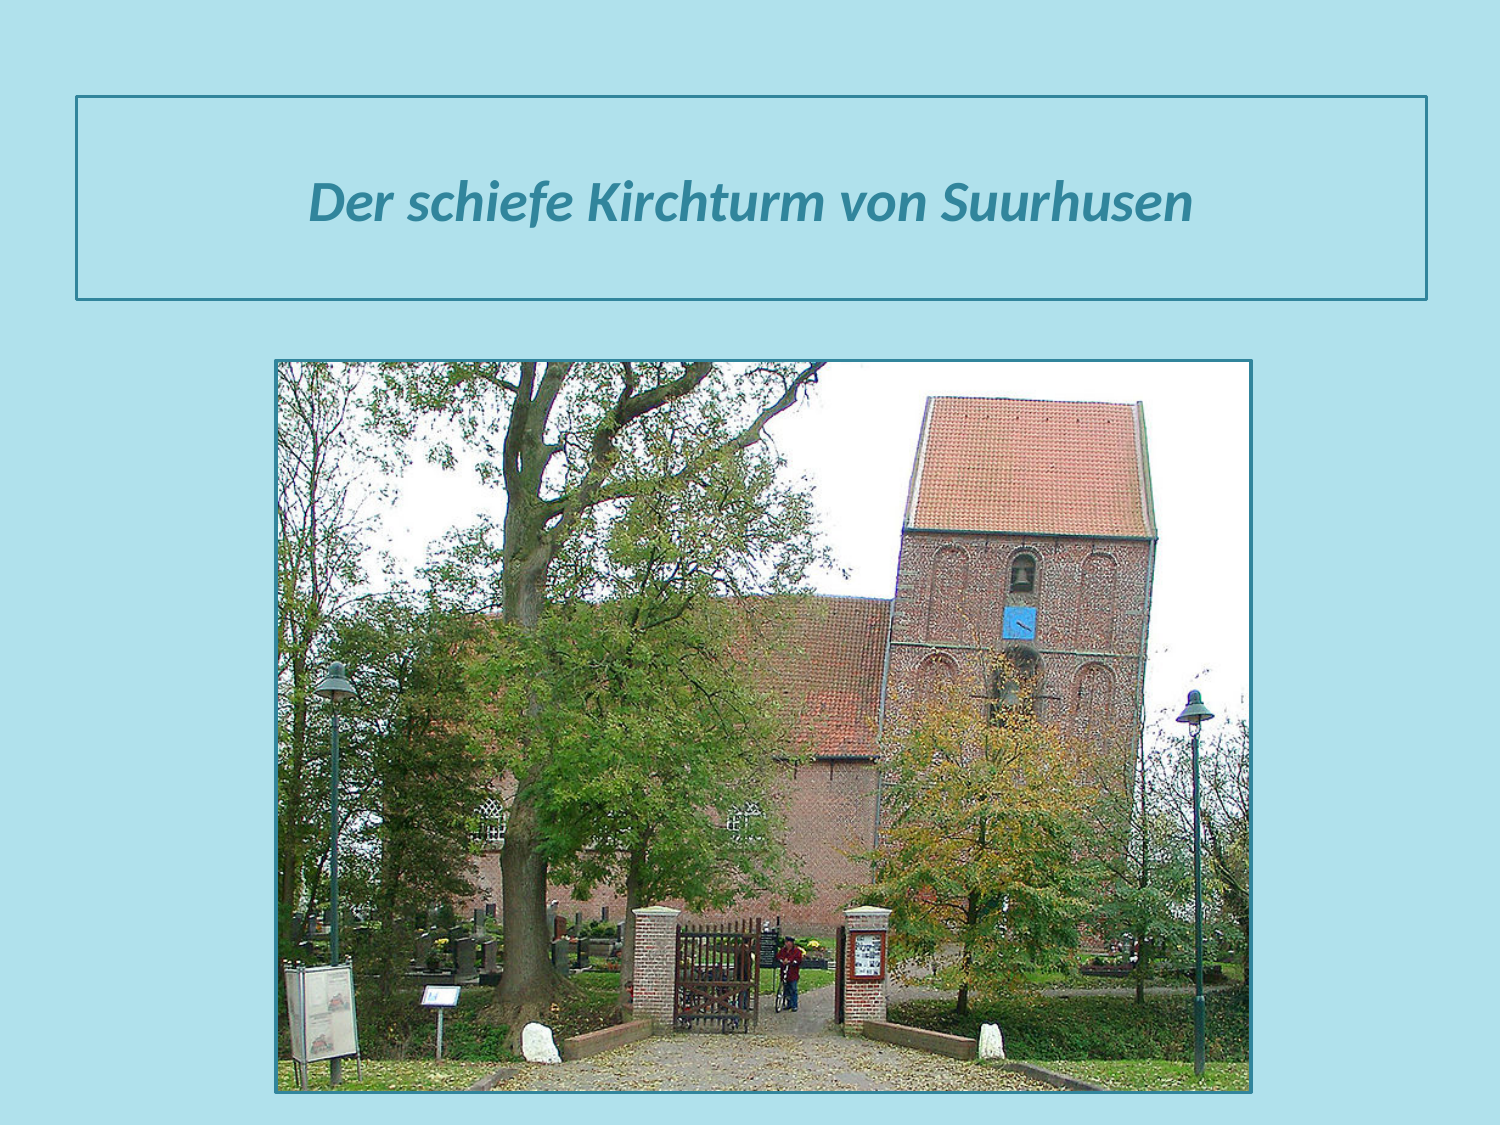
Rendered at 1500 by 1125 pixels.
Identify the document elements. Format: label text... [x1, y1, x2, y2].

title Der schiefe Kirchturm von Suurhusen [76, 96, 1427, 300]
picture [277, 361, 1250, 1091]
